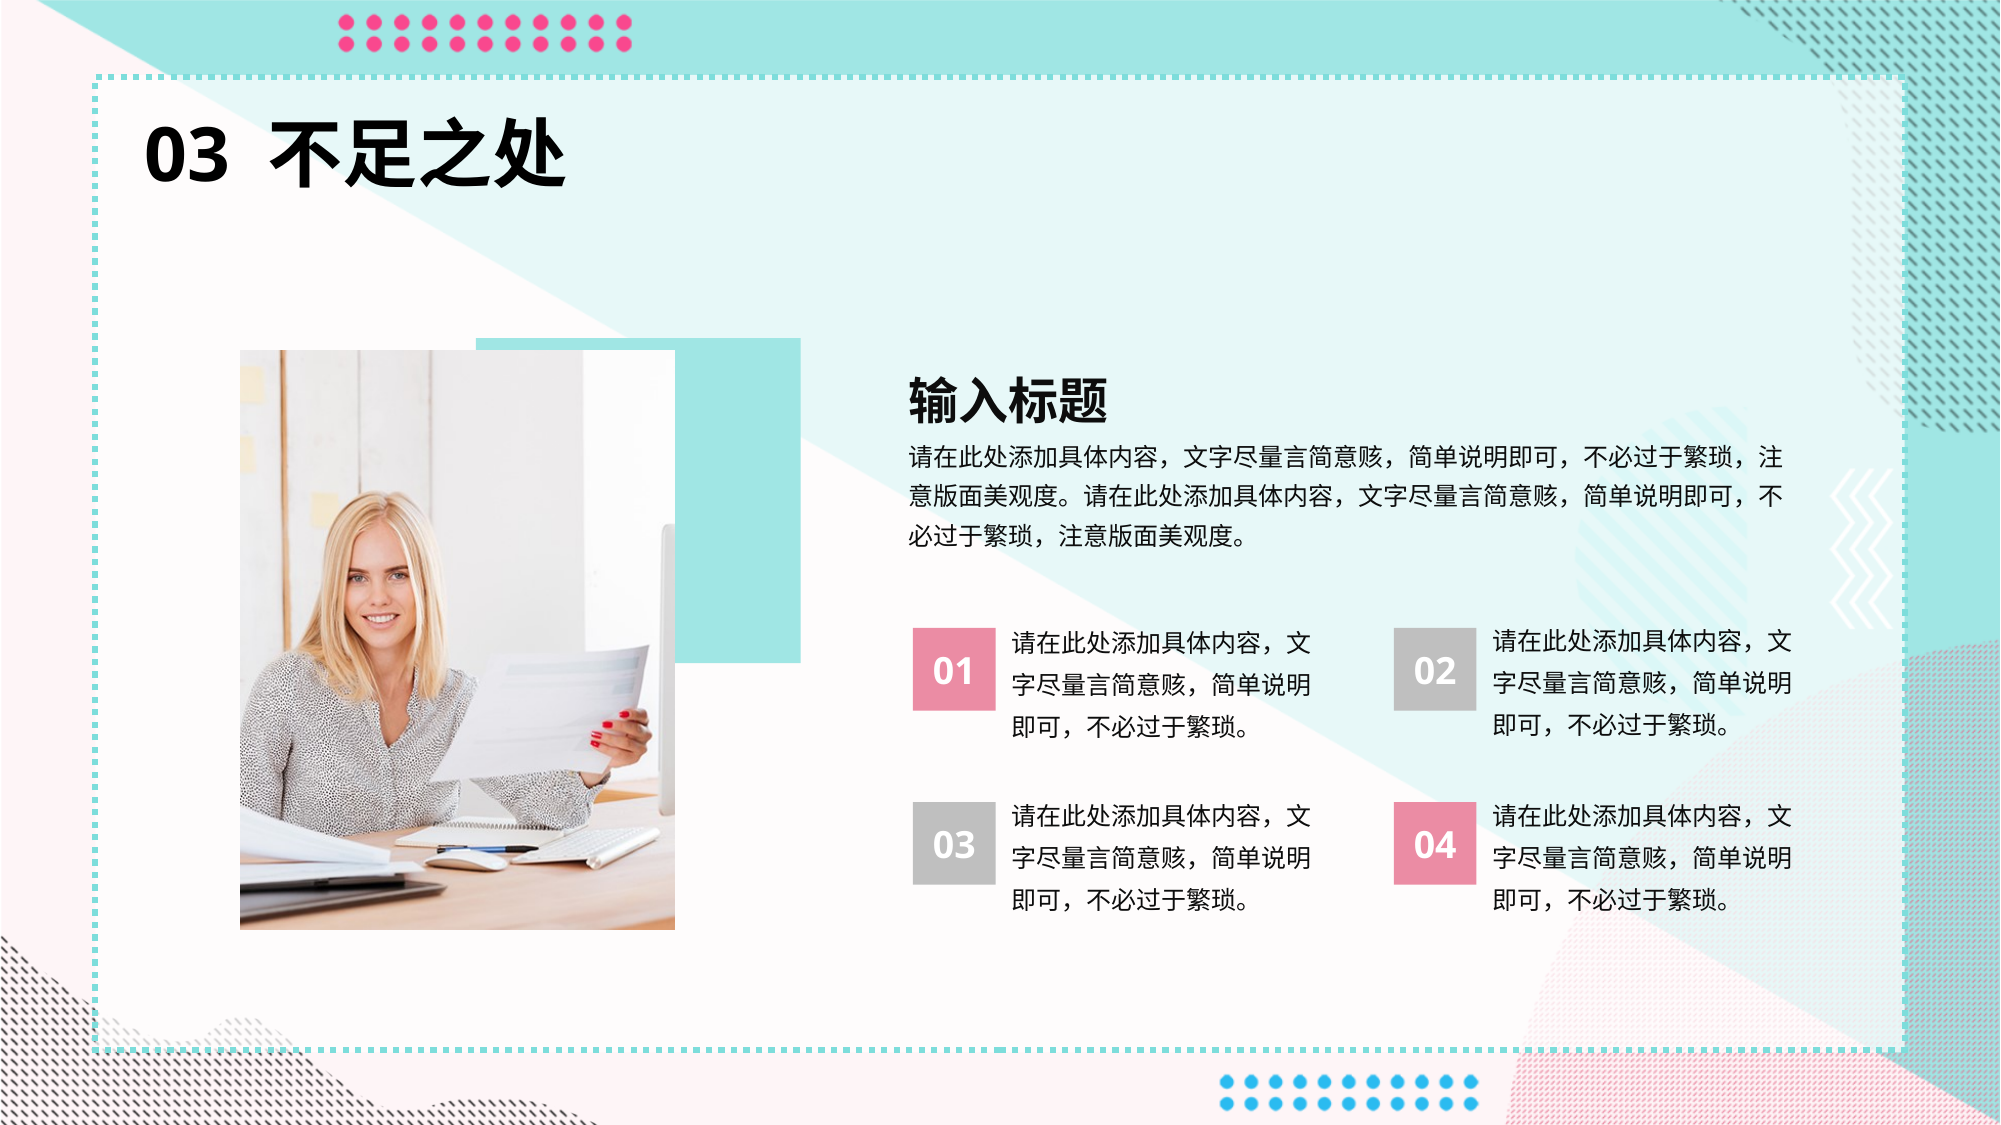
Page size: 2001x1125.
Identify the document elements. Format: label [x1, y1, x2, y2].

text_box [0, 0, 2000, 1125]
text_box [95, 74, 1905, 1053]
picture [240, 350, 675, 930]
text_box [893, 350, 1806, 590]
